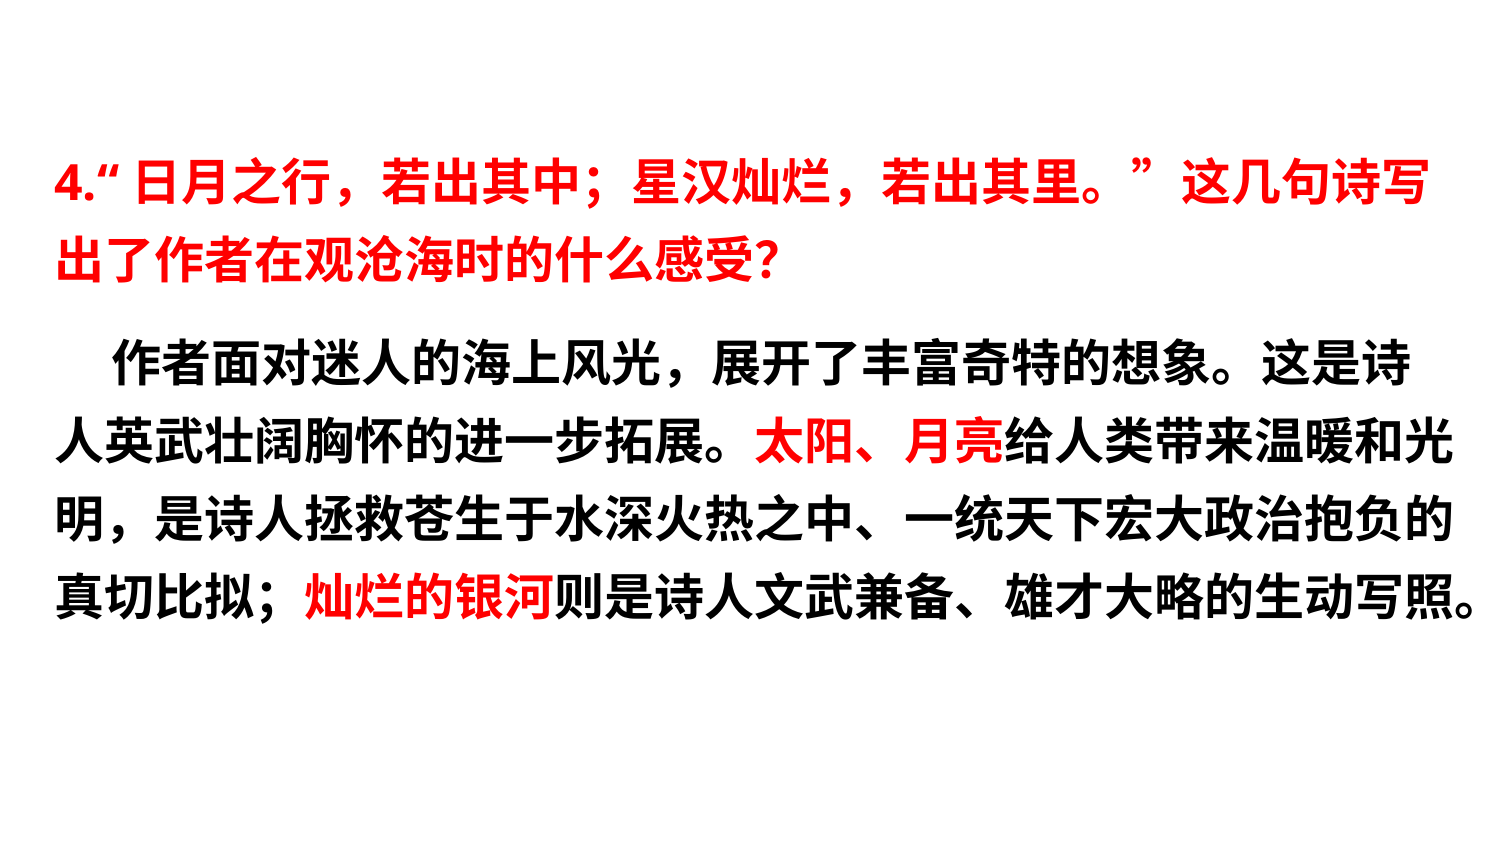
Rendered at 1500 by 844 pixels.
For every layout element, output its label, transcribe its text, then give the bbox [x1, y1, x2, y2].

text_box 4.“日月之行，若出其中；星汉灿烂，若出其里。”这几句诗写出了作者在观沧海时的什么感受？ 作者面对迷人的海上风光，展开了丰富奇特的想象。这是诗人英武壮阔胸怀的进一步拓展。太阳、月亮给人类带来温暖和光明，是诗人拯救苍生于水深火热之中、一统天下宏大政治抱负的真切比拟；灿烂的银河则是诗人文武兼备、雄才大略的生动写照。 [39, 125, 1472, 633]
